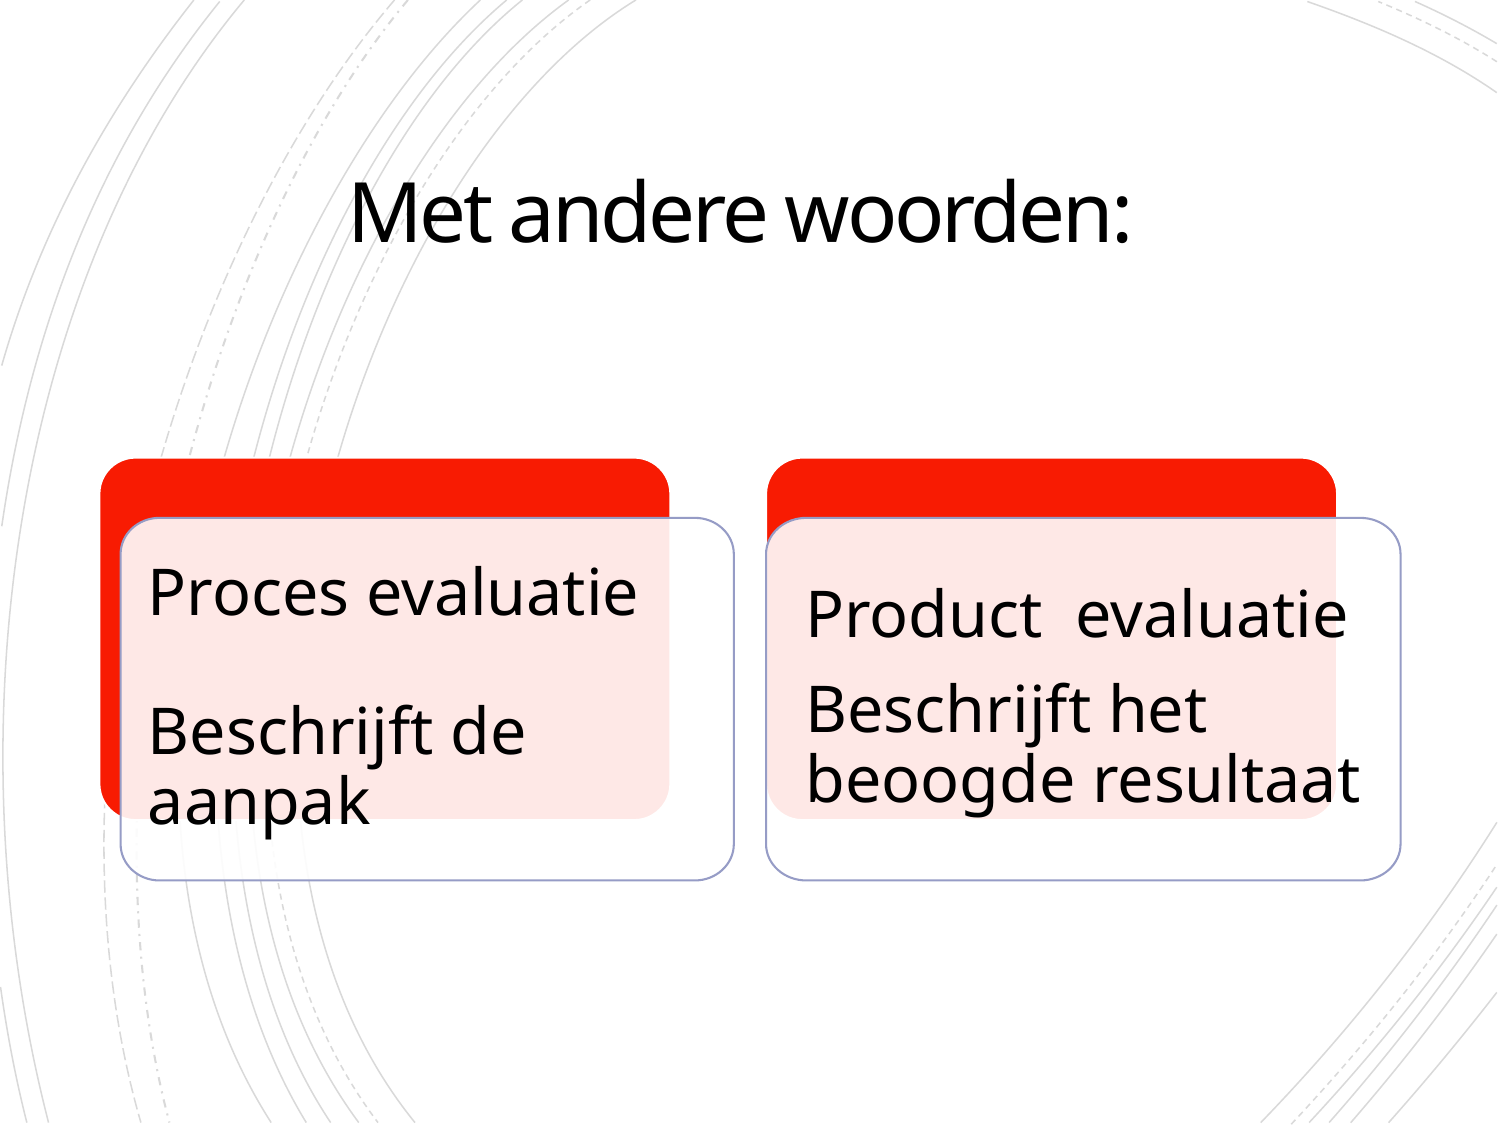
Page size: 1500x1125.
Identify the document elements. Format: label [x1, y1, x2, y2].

text_box [99, 457, 1401, 881]
text_box [0, 0, 1498, 1125]
